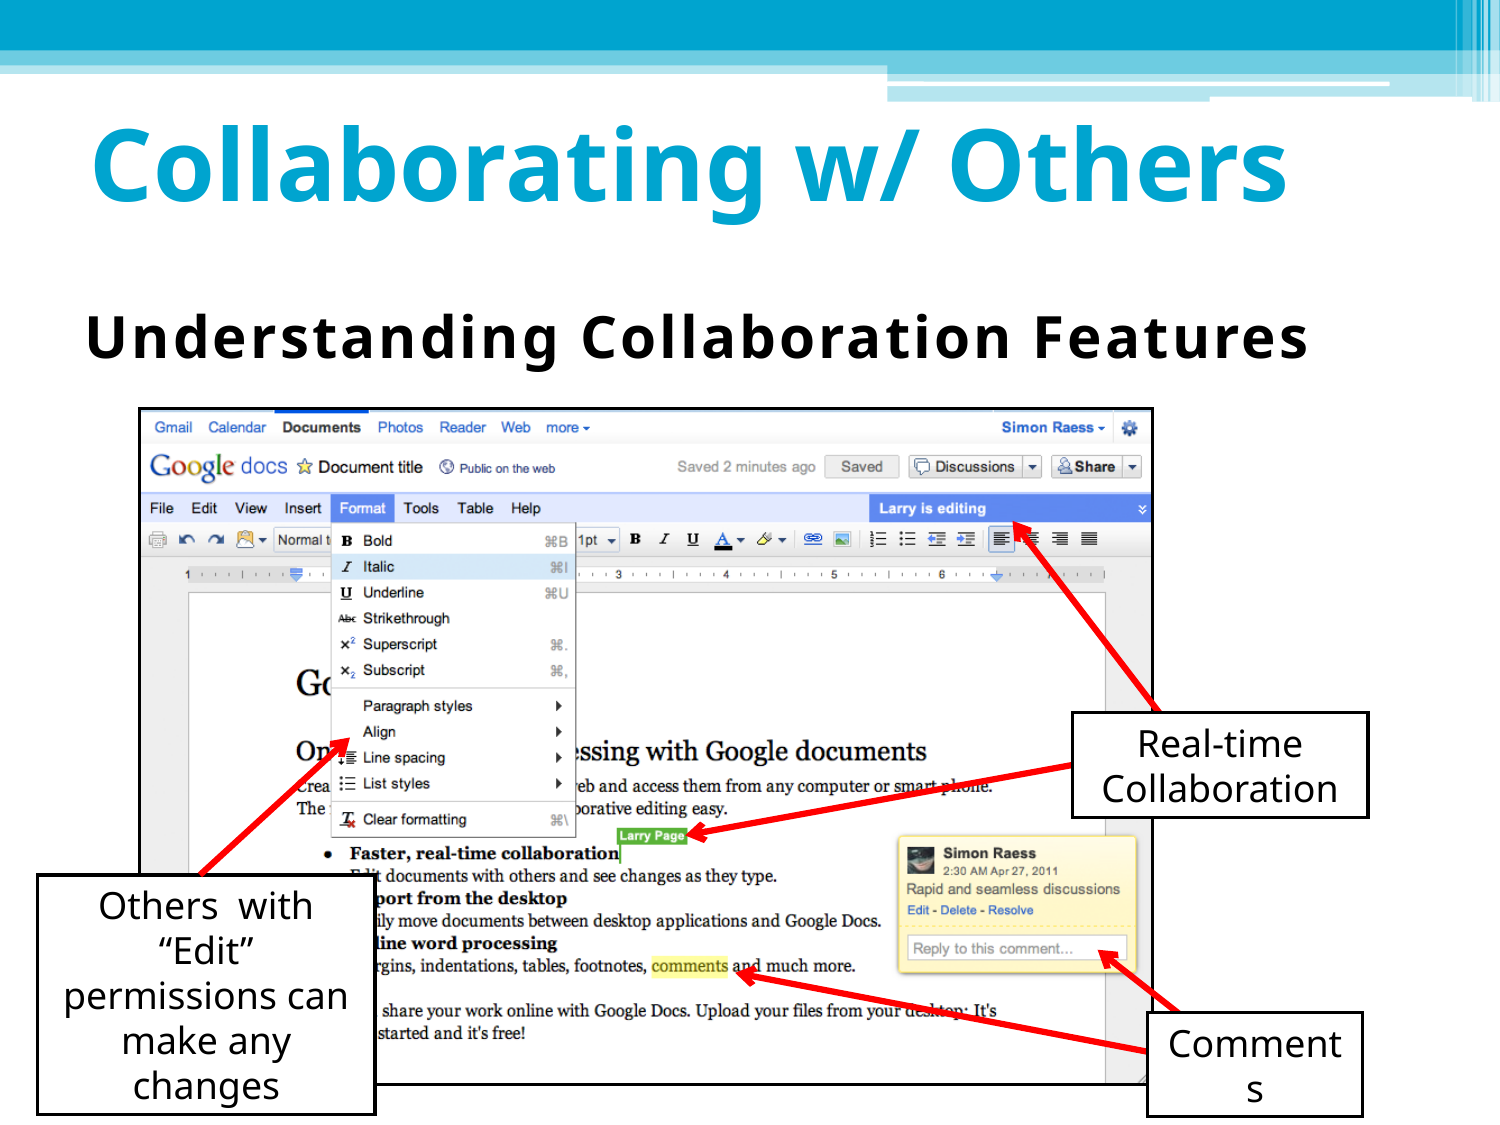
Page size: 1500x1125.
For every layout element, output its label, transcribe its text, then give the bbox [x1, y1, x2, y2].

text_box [199, 737, 350, 875]
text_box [1012, 520, 1175, 734]
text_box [735, 972, 1161, 1055]
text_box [685, 760, 1098, 836]
text_box Understanding Collaboration Features [62, 292, 1363, 379]
text_box Comments [1147, 1012, 1363, 1117]
picture [141, 410, 1151, 1084]
title Collaborating w/ Others [75, 75, 1418, 248]
text_box Real-time Collaboration [1151, 712, 1368, 818]
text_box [1097, 949, 1186, 1019]
text_box Others with “Edit” permissions can make any changes [37, 874, 375, 1115]
